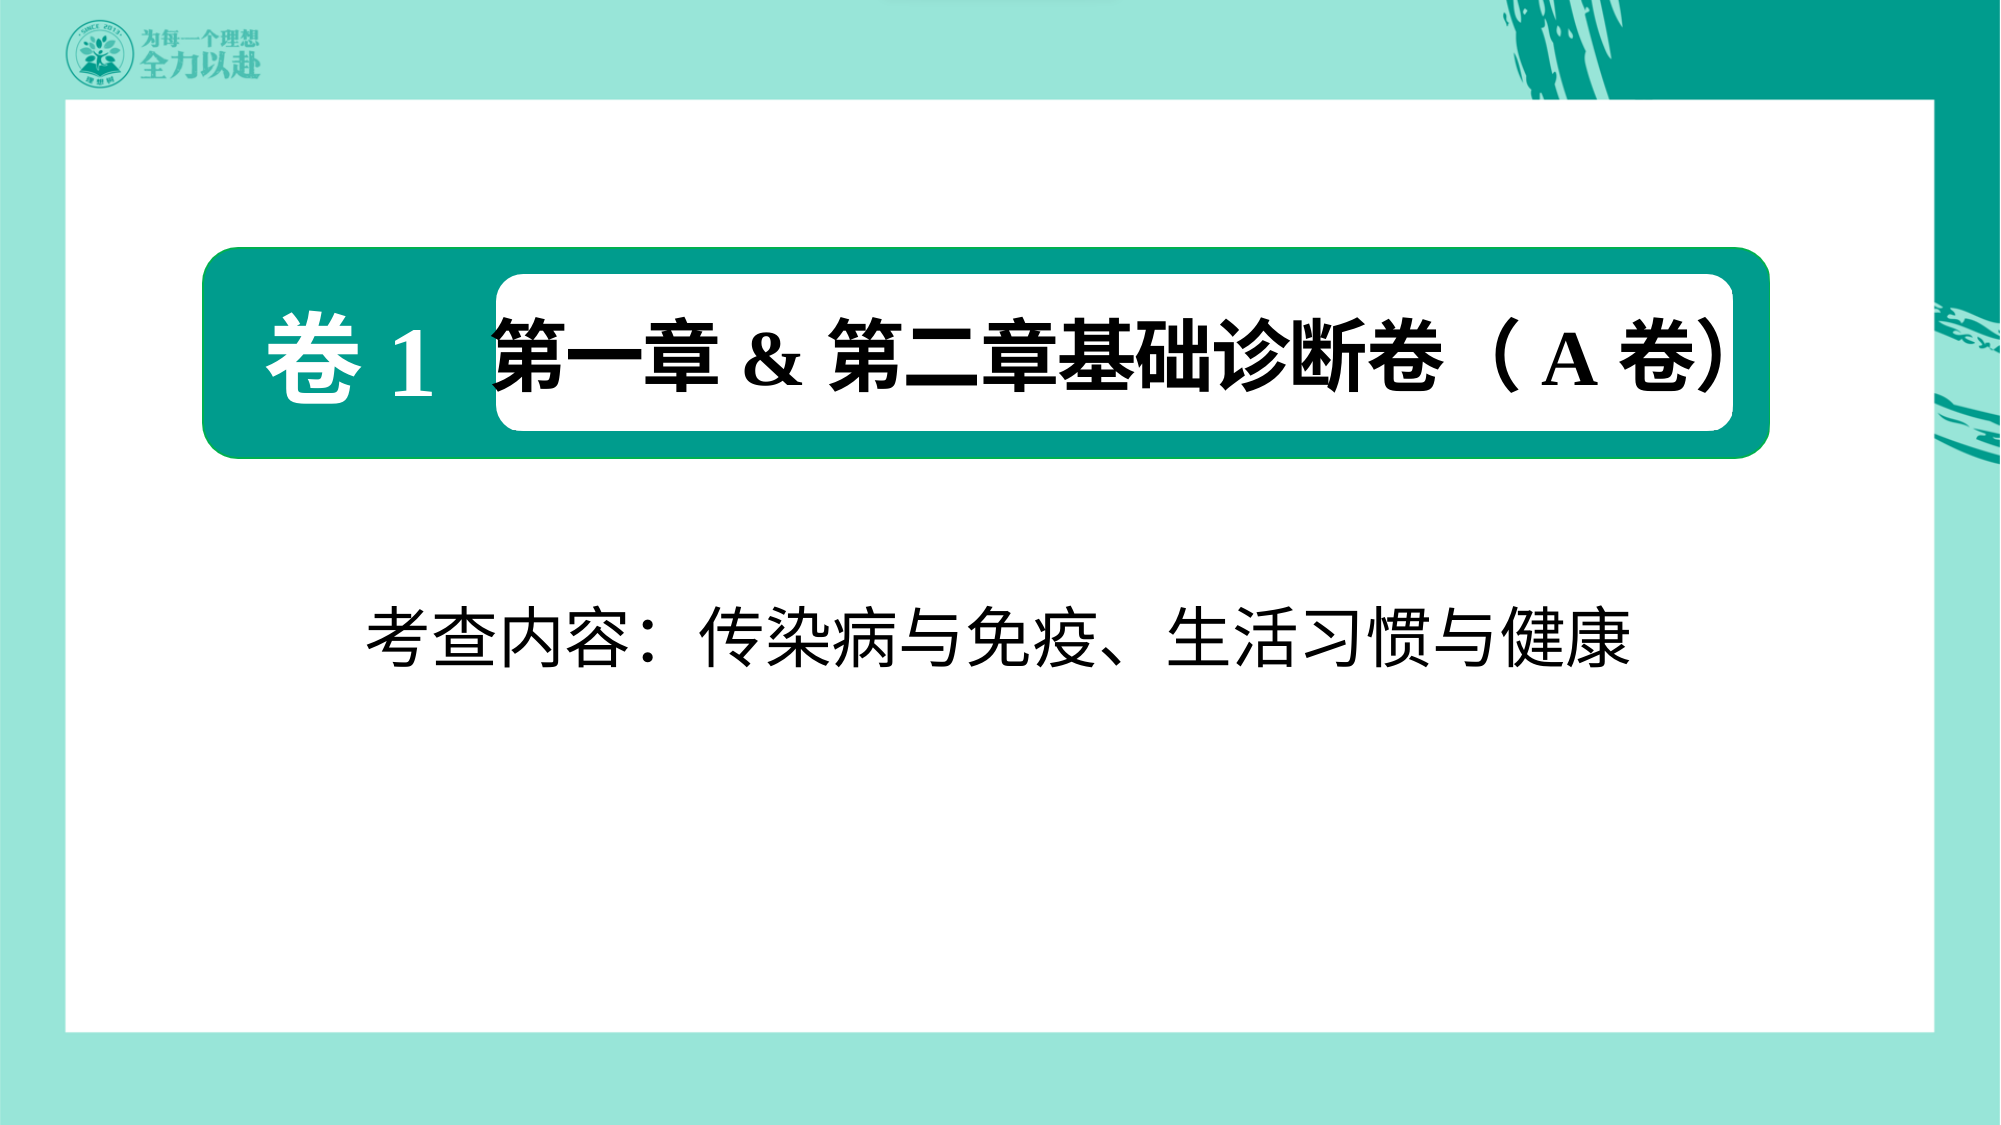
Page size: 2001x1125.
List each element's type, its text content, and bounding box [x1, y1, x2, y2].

text_box 卷1 [202, 253, 498, 455]
text_box 第一章&第二章基础诊断卷（A卷） [512, 274, 1749, 431]
text_box 考查内容：传染病与免疫、生活习惯与健康 [61, 536, 1937, 732]
picture [0, 0, 2000, 1125]
